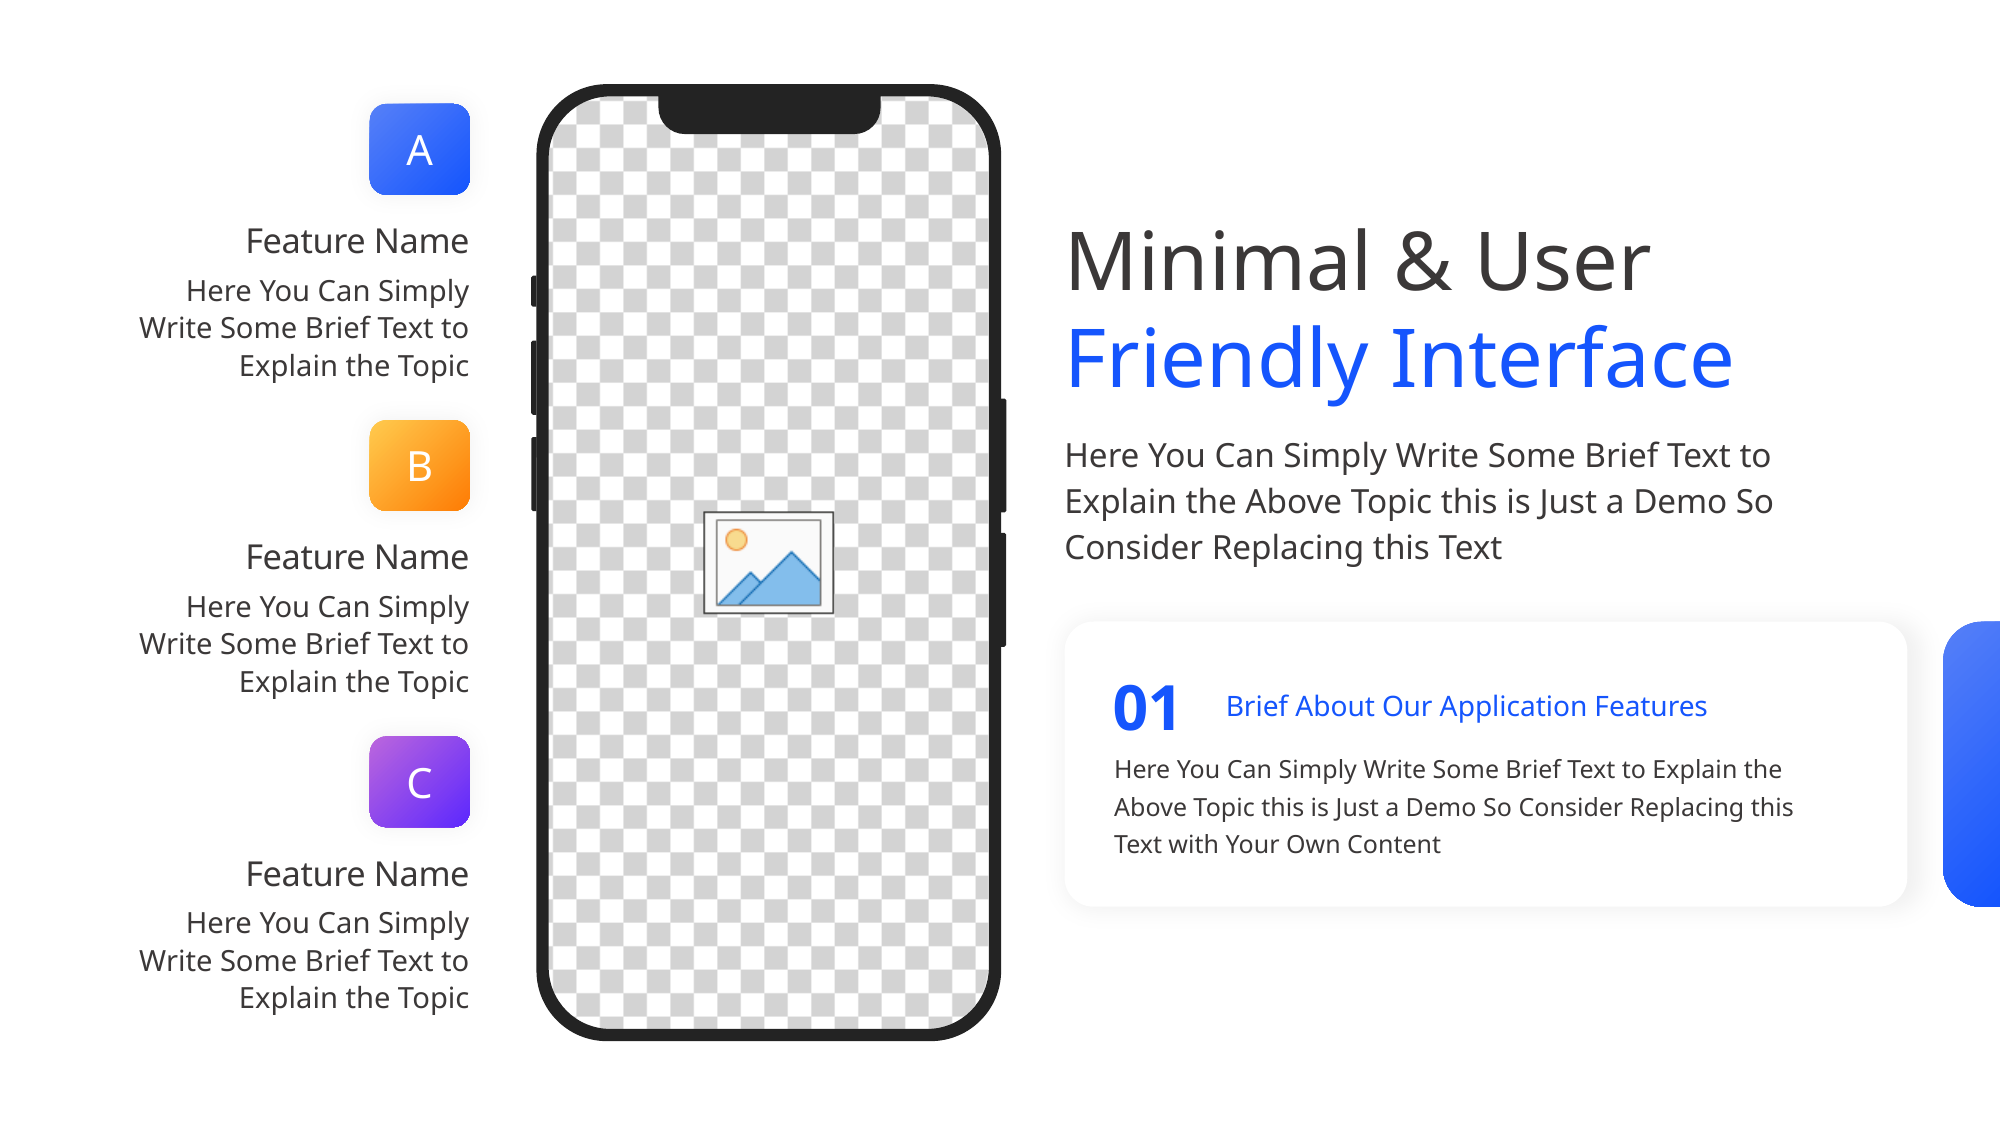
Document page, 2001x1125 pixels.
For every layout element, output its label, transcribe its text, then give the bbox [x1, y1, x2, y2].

text_box [369, 420, 470, 511]
text_box Here You Can Simply Write Some Brief Text to Explain the Above Topic this is Just a Demo So Consider Replacing this Text [1049, 420, 1876, 574]
text_box [1943, 621, 2000, 907]
text_box [369, 103, 470, 195]
text_box A [391, 116, 448, 182]
text_box Minimal & User Friendly Interface [1049, 201, 1876, 412]
text_box Here You Can Simply Write Some Brief Text to Explain the Topic [76, 578, 485, 706]
text_box C [391, 749, 448, 814]
text_box Here You Can Simply Write Some Brief Text to Explain the Topic [76, 262, 485, 390]
text_box Feature Name [76, 844, 485, 894]
text_box B [391, 432, 449, 498]
text_box Feature Name [76, 211, 485, 262]
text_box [531, 84, 1007, 1041]
text_box Here You Can Simply Write Some Brief Text to Explain the Topic [76, 894, 485, 1022]
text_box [1064, 621, 1908, 907]
text_box Feature Name [76, 528, 485, 578]
text_box [369, 736, 470, 828]
